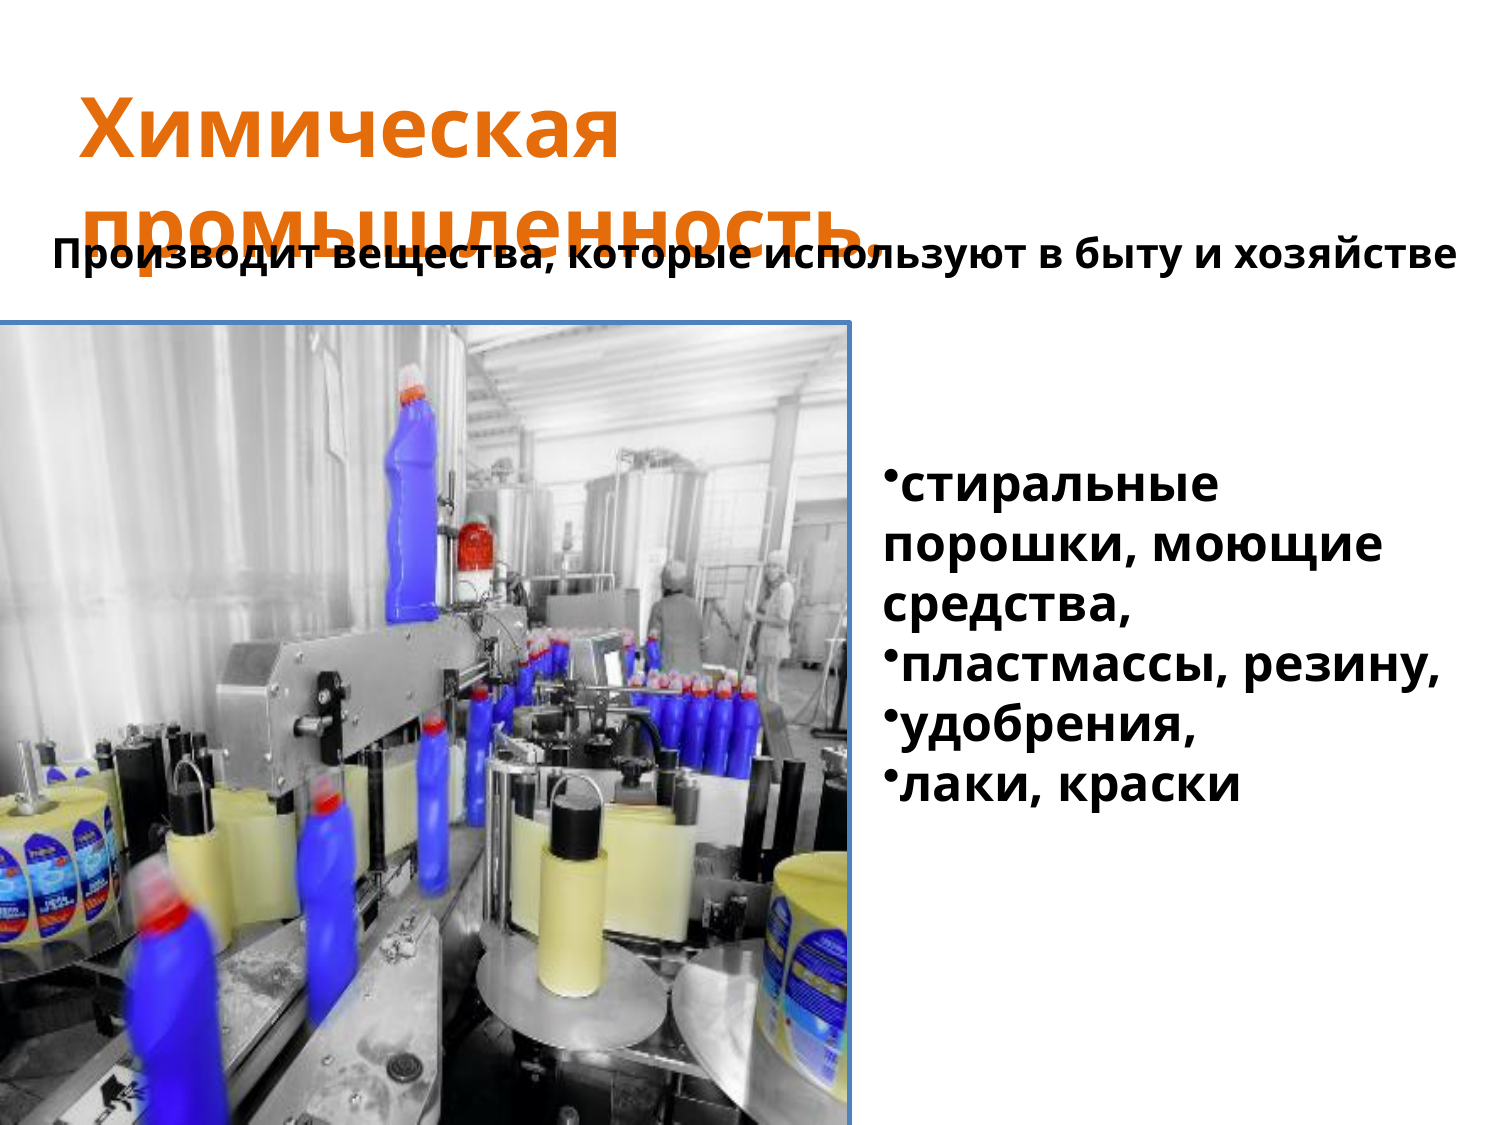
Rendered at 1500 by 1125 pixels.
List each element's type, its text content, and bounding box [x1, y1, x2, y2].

text_box стиральные порошки, моющие средства, пластмассы, резину, удобрения, лаки, краски [868, 444, 1500, 820]
text_box Химическая промышленность. [64, 66, 1459, 208]
text_box Производит вещества, которые используют в быту и хозяйстве [36, 219, 1500, 285]
picture [0, 324, 848, 1125]
